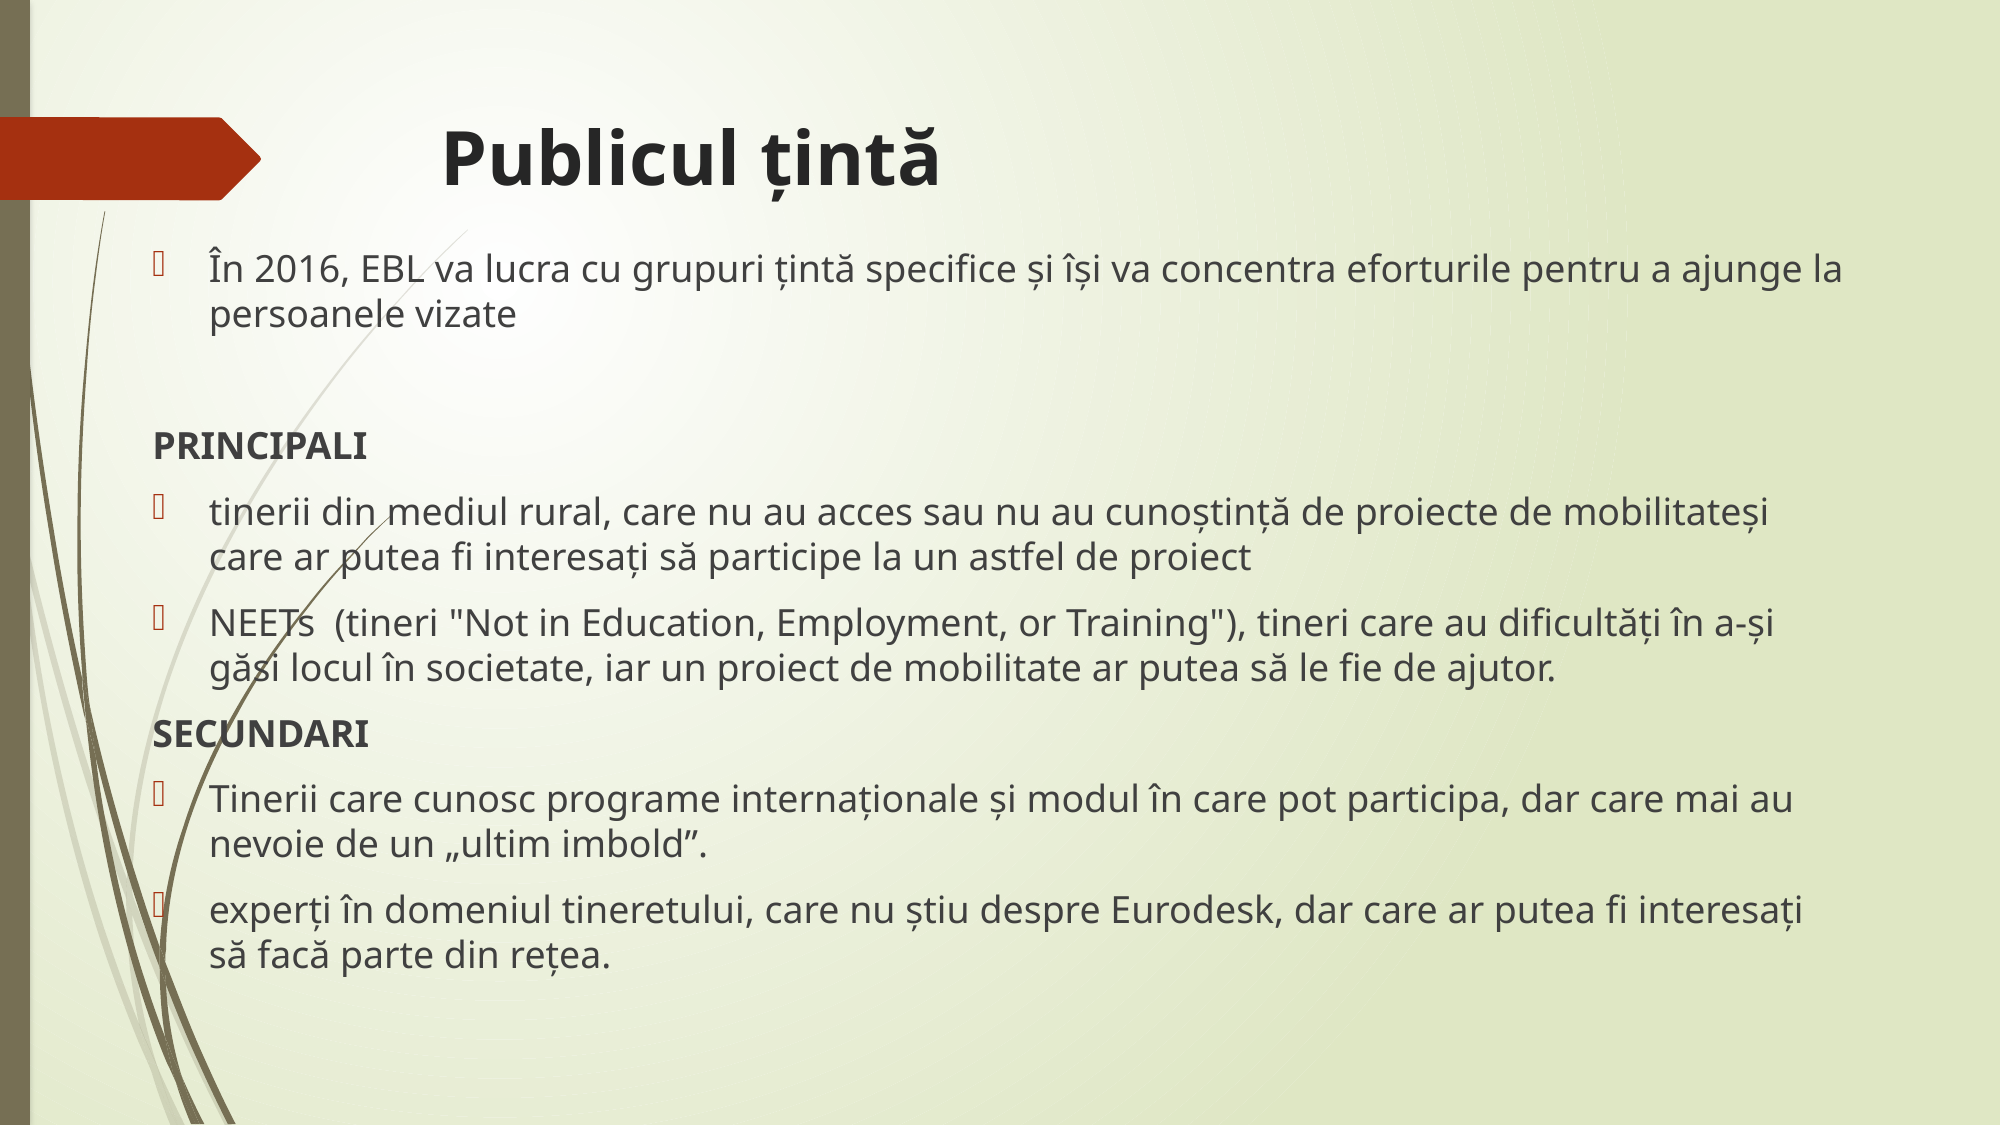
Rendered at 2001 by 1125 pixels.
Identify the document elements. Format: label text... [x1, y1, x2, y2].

title Publicul țintă [425, 102, 1888, 313]
list În 2016, EBL va lucra cu grupuri țintă specifice și își va concentra eforturile pentru a ajunge la persoanele vizate PRINCIPALI tinerii din mediul rural, care nu au acces sau nu au cunoștință de proiecte de mobilitateși care ar putea fi interesați să participe la un astfel de proiect NEETs (tineri "Not in Education, Employment, or Training"), tineri care au dificultăți în a-și găsi locul în societate, iar un proiect de mobilitate ar putea să le fie de ajutor. SECUNDARI Tinerii care cunosc programe internaționale și modul în care pot participa, dar care mai au nevoie de un „ultim imbold”. experți în domeniul tineretului, care nu știu despre Eurodesk, dar care ar putea fi interesați să facă parte din rețea. [137, 237, 1863, 1014]
